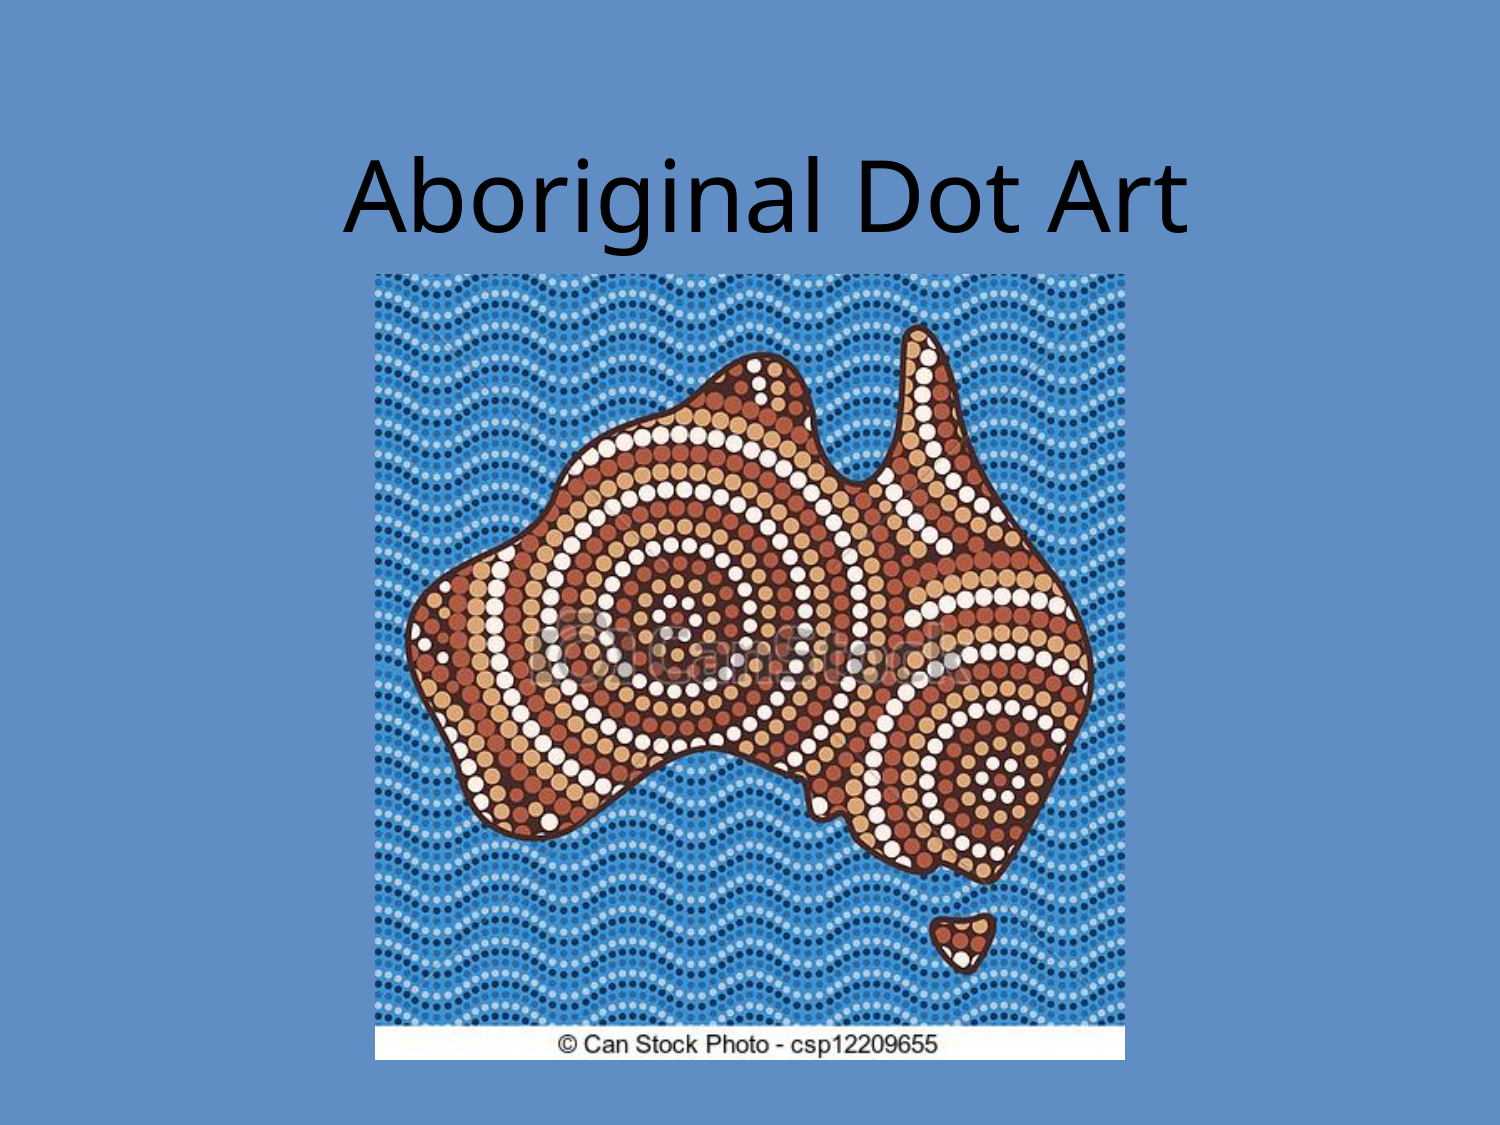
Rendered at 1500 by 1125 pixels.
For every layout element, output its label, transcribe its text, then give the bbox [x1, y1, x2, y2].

picture [374, 274, 1125, 1060]
text_box Aboriginal Dot Art [328, 125, 1205, 260]
